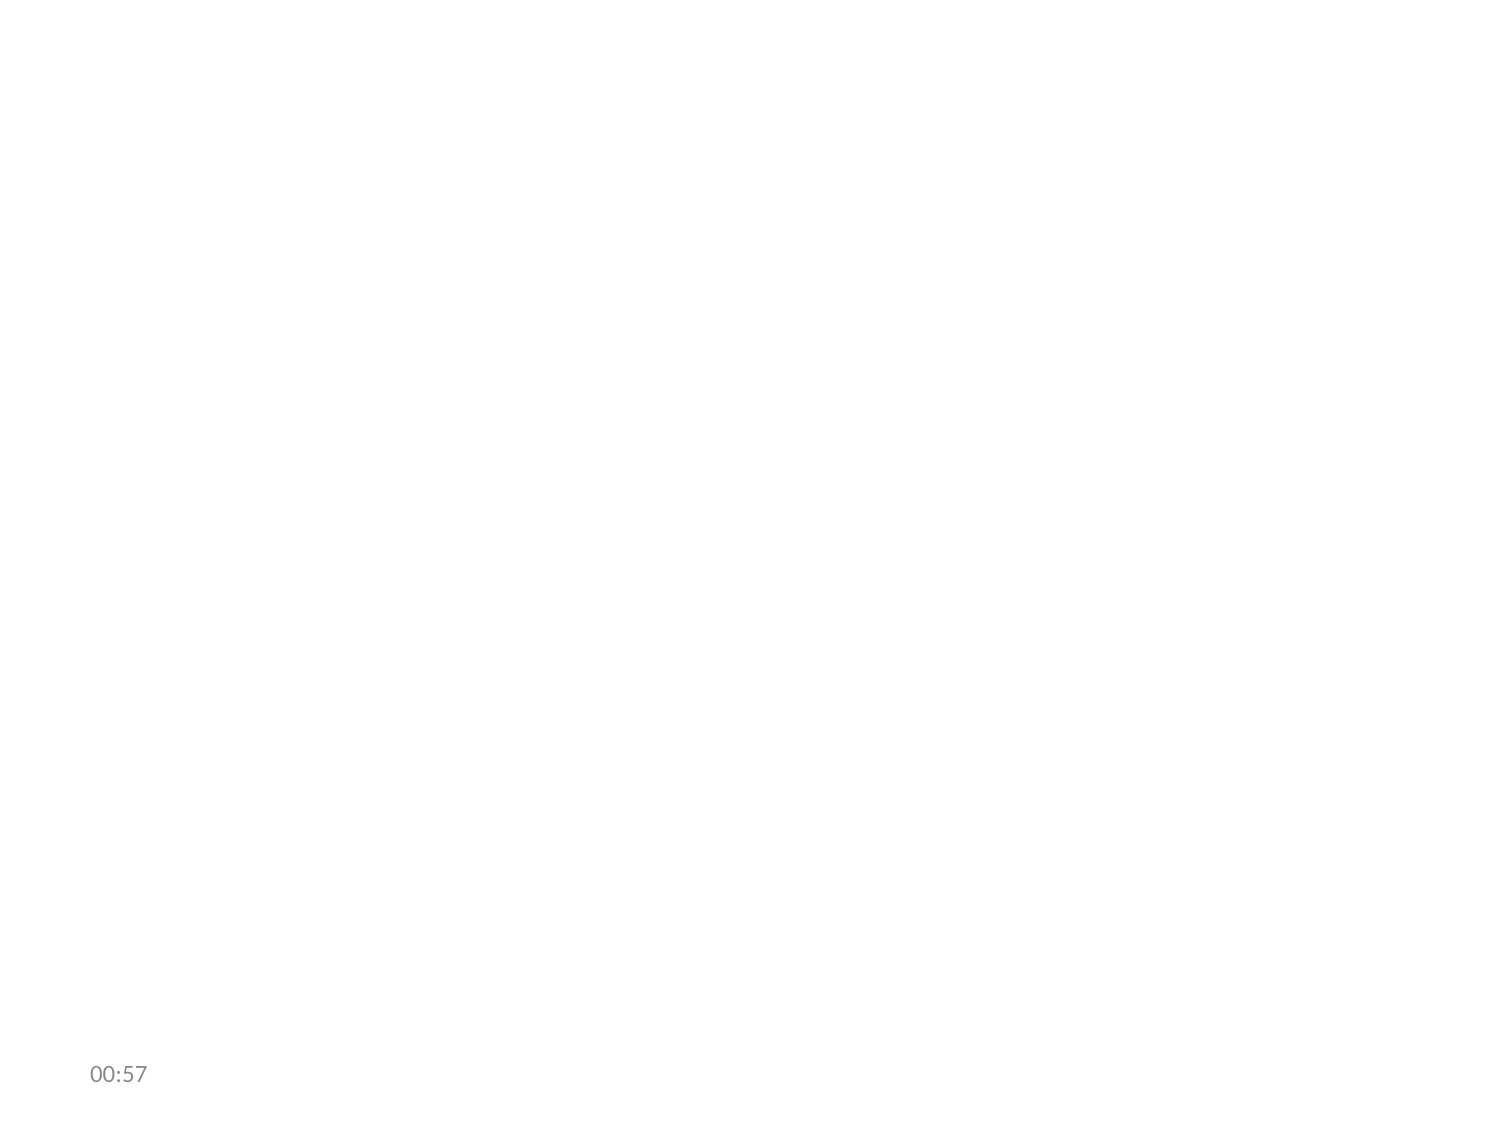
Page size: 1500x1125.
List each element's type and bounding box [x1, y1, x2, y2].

slide_number [75, 1042, 425, 1103]
